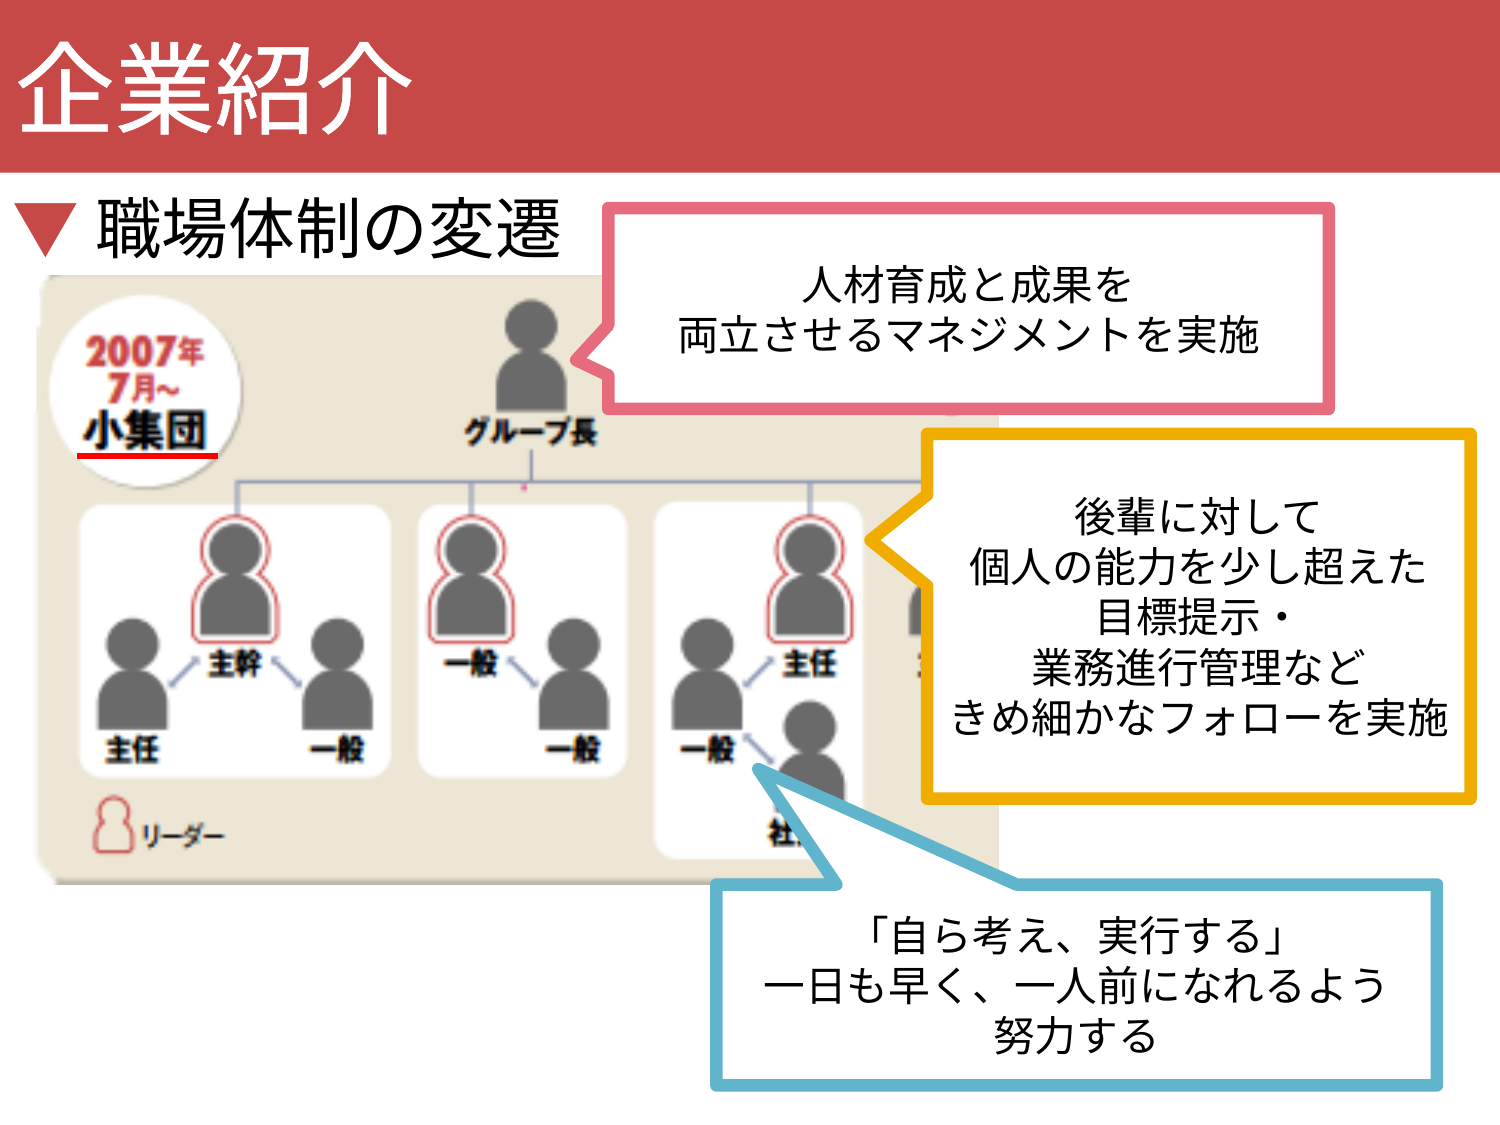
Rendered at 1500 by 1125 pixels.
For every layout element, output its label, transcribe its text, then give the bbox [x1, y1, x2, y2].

picture [29, 275, 999, 885]
text_box ▼職場体制の変遷 [0, 179, 1435, 275]
text_box 企業紹介 [0, 0, 1500, 175]
text_box 後輩に対して 個人の能力を少し超えた 目標提示・ 業務進行管理など きめ細かなフォローを実施 [1003, 431, 1473, 801]
text_box 人材育成と成果を 両立させるマネジメントを実施 [606, 205, 1331, 411]
text_box 「自ら考え、実行する」 一日も早く、一人前になれるよう 努力する [714, 876, 1440, 1088]
